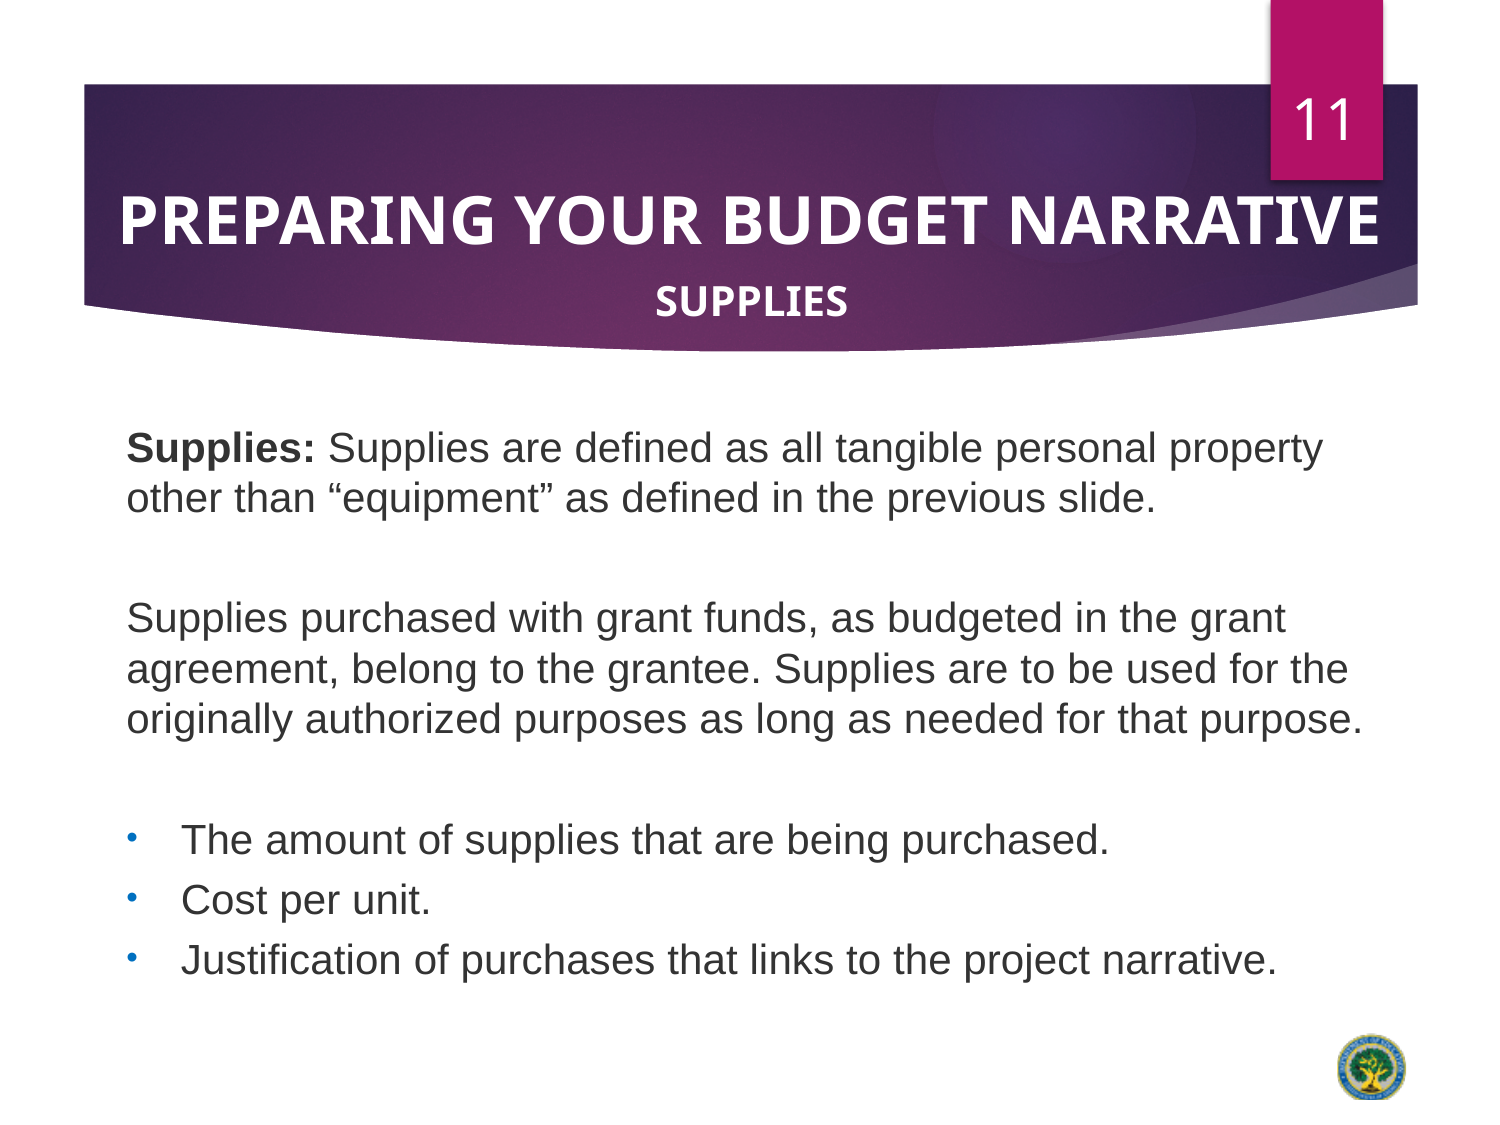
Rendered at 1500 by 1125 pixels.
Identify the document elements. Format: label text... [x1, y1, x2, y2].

list Supplies [75, 267, 1425, 350]
title Preparing your Budget Narrative [75, 170, 1425, 263]
list Supplies: Supplies are defined as all tangible personal property other than “equipment” as defined in the previous slide. Supplies purchased with grant funds, as budgeted in the grant agreement, belong to the grantee. Supplies are to be used for the originally authorized purposes as long as needed for that purpose. The amount of supplies that are being purchased. Cost per unit. Justification of purchases that links to the project narrative. [75, 412, 1425, 1005]
text_box 11 [1262, 75, 1388, 160]
